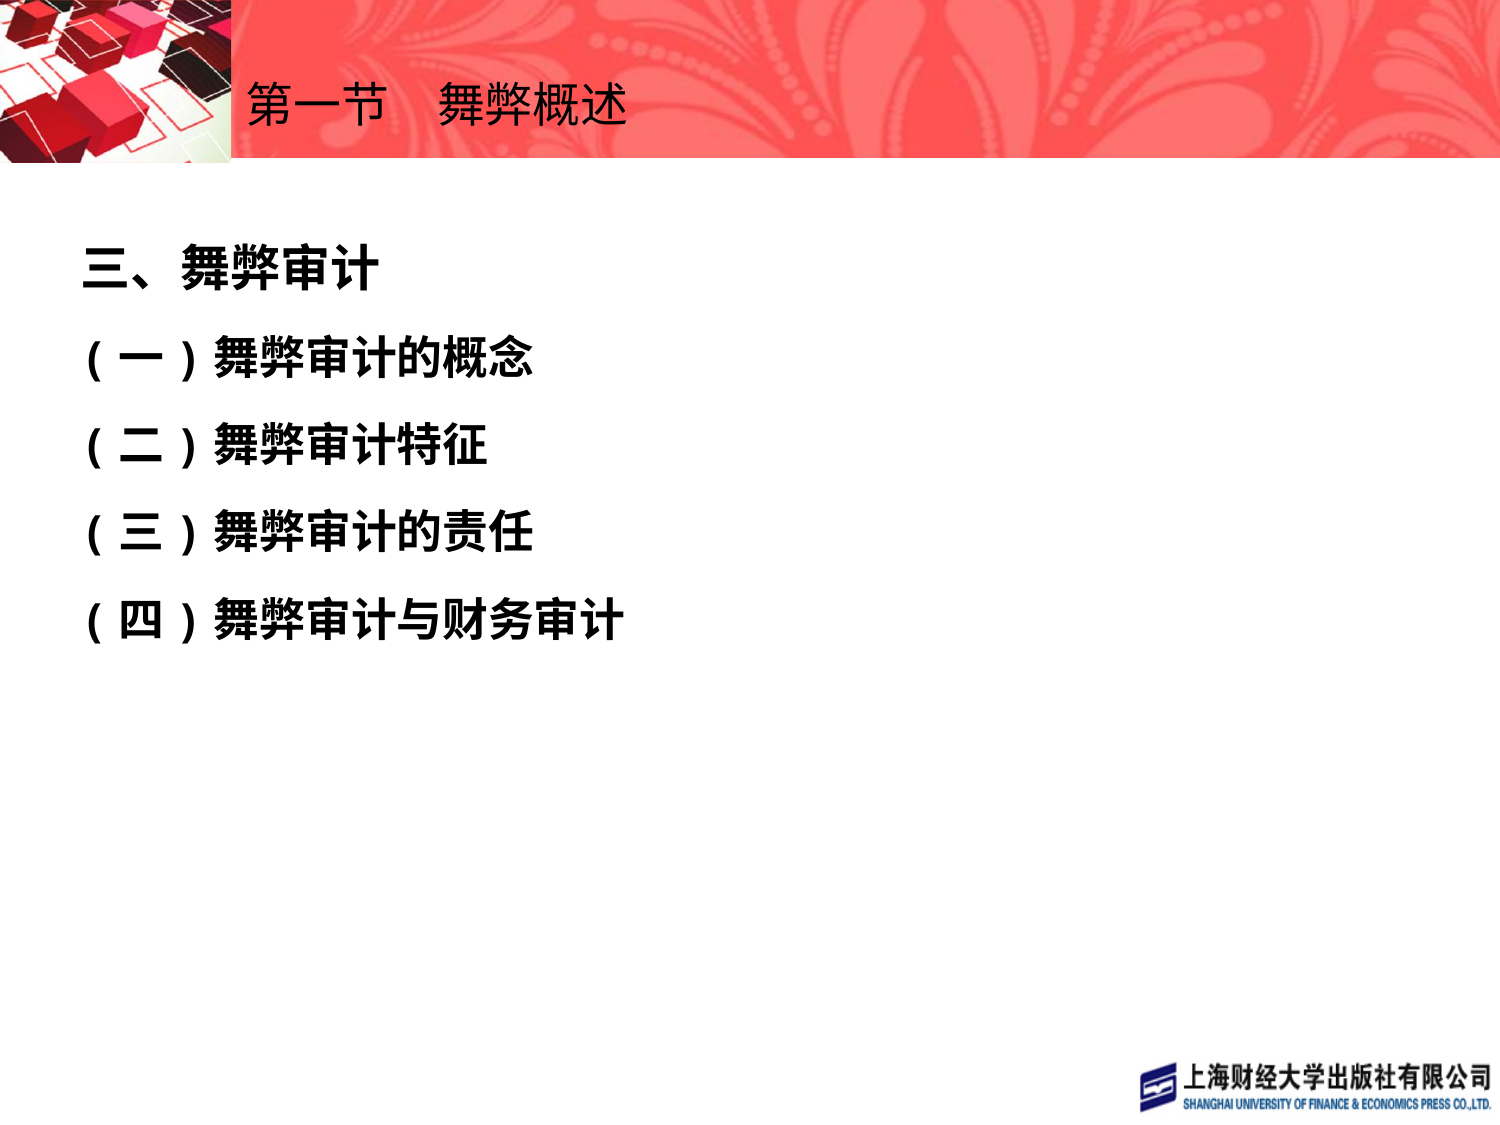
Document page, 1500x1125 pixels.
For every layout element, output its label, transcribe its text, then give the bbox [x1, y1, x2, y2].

list 三、舞弊审计 (一)舞弊审计的概念 (二)舞弊审计特征 (三)舞弊审计的责任 (四)舞弊审计与财务审计 [64, 208, 1425, 1047]
picture [1139, 1058, 1495, 1118]
title 第一节 舞弊概述 [230, 45, 1461, 161]
